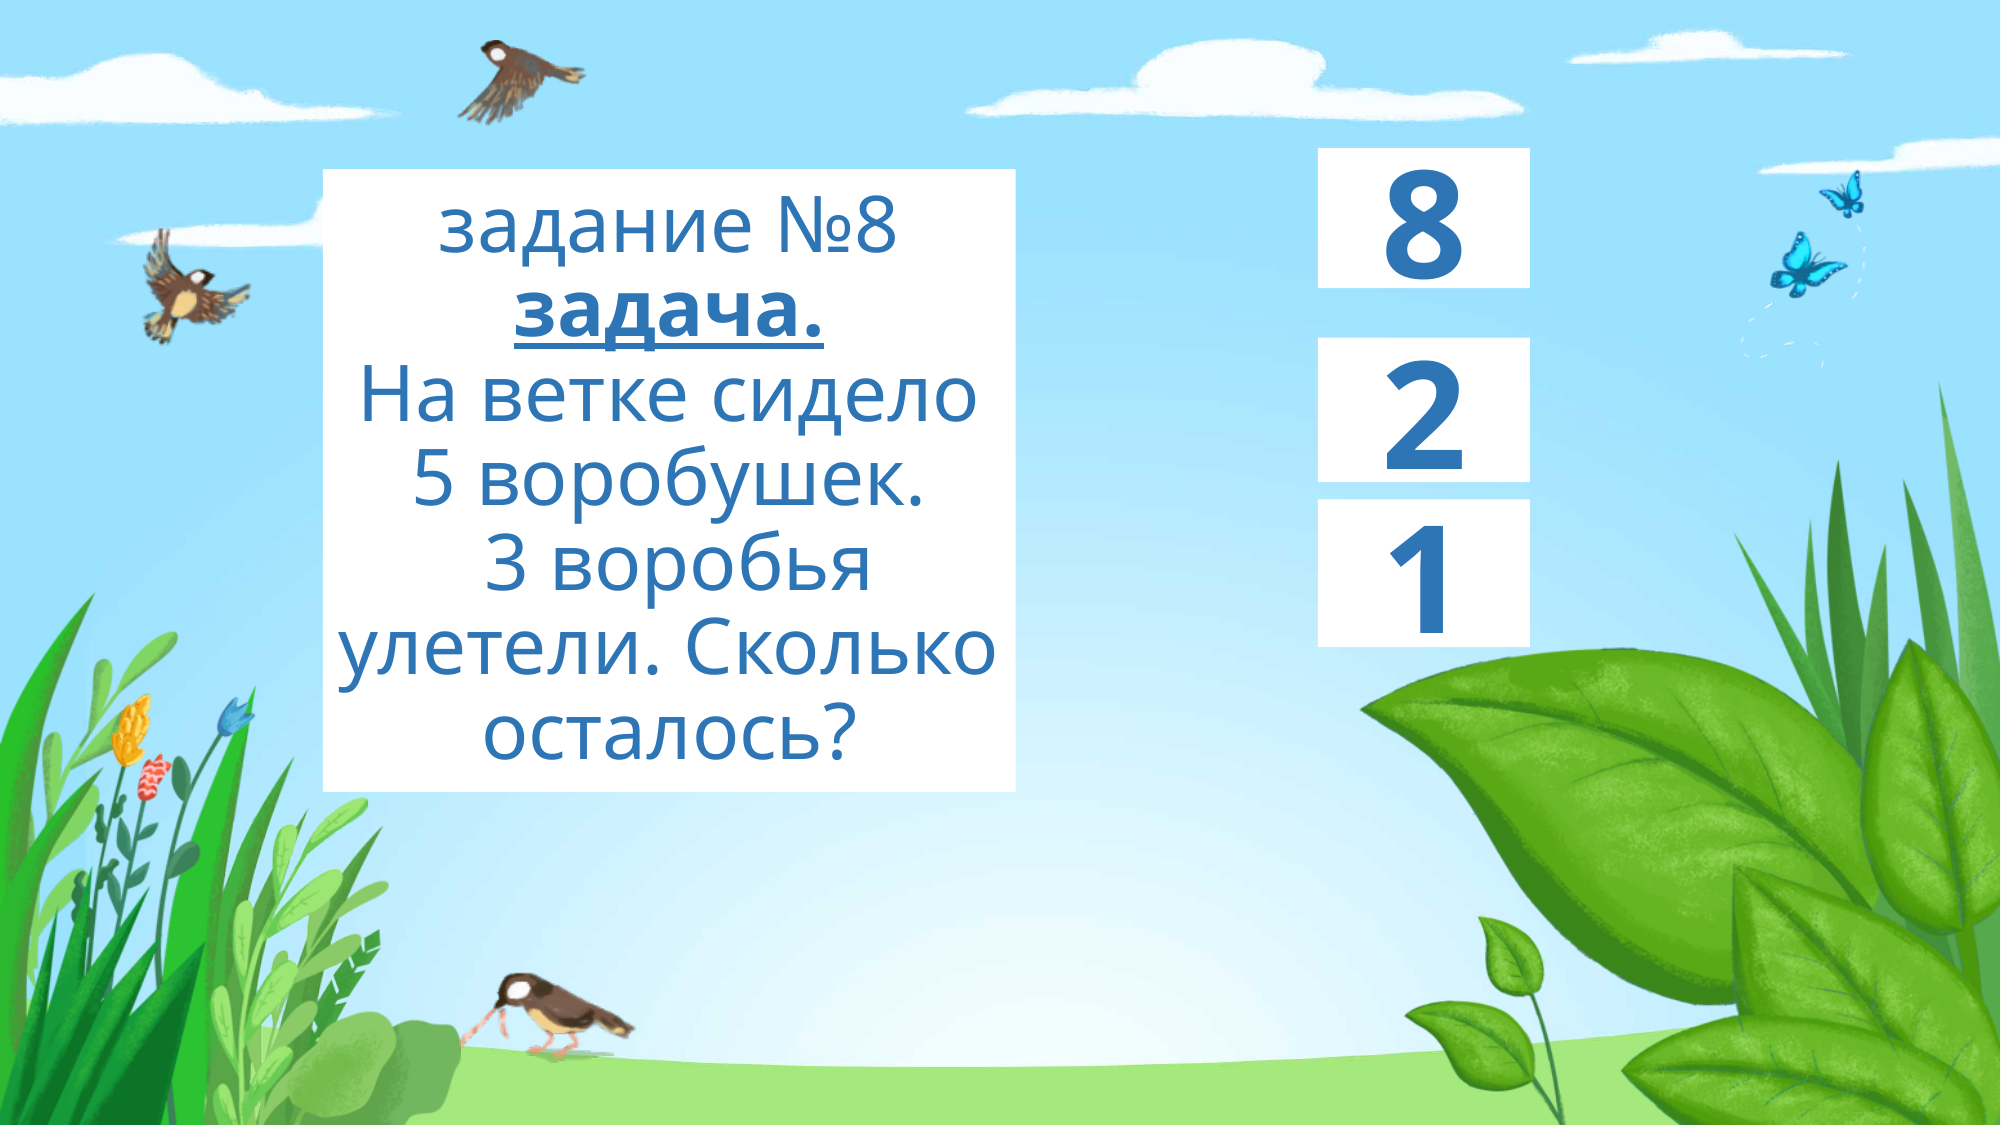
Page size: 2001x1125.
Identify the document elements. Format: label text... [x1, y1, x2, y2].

title задание №8 задача. На ветке сидело 5 воробушек. 3 воробья улетели. Сколько осталось? [320, 166, 1019, 795]
text_box 1 [1317, 498, 1531, 648]
picture [0, 0, 2001, 1125]
text_box 8 [1317, 147, 1531, 289]
text_box 2 [1317, 336, 1531, 483]
